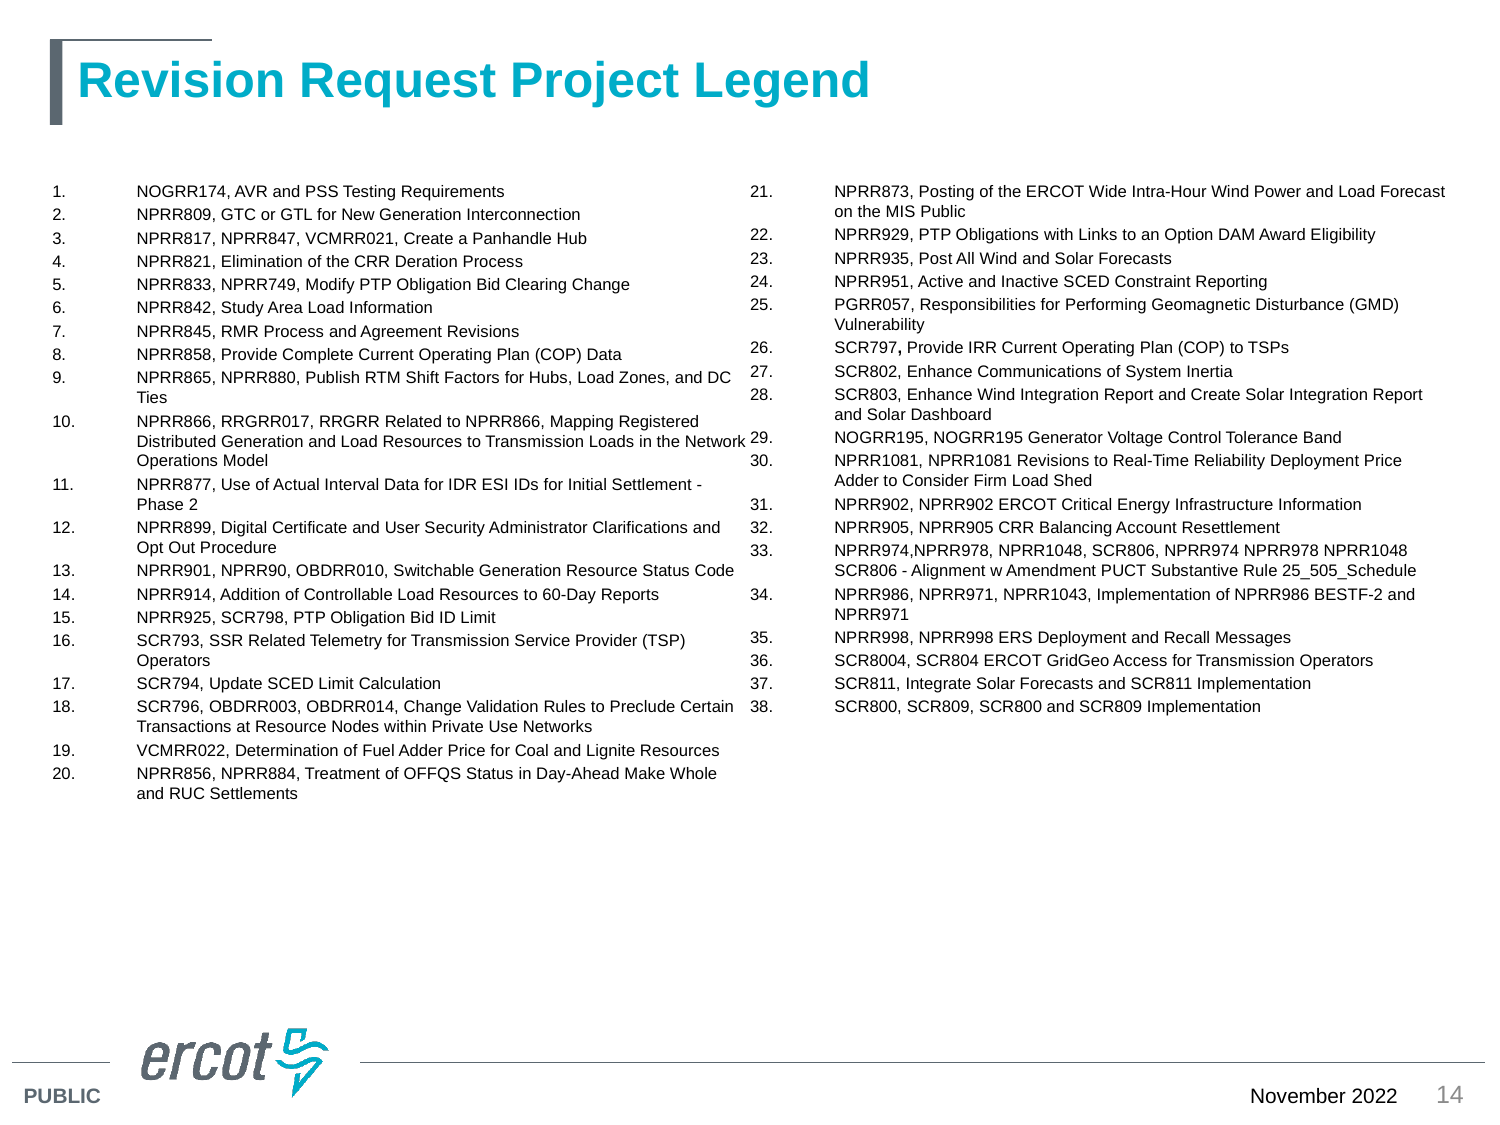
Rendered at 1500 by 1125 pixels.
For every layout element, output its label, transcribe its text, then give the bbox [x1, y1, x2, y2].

title Revision Request Project Legend [62, 39, 1113, 125]
list NOGRR174, AVR and PSS Testing Requirements NPRR809, GTC or GTL for New Generation Interconnection NPRR817, NPRR847, VCMRR021, Create a Panhandle Hub NPRR821, Elimination of the CRR Deration Process NPRR833, NPRR749, Modify PTP Obligation Bid Clearing Change NPRR842, Study Area Load Information NPRR845, RMR Process and Agreement Revisions NPRR858, Provide Complete Current Operating Plan (COP) Data NPRR865, NPRR880, Publish RTM Shift Factors for Hubs, Load Zones, and DC Ties NPRR866, RRGRR017, RRGRR Related to NPRR866, Mapping Registered Distributed Generation and Load Resources to Transmission Loads in the Network Operations Model NPRR877, Use of Actual Interval Data for IDR ESI IDs for Initial Settlement - Phase 2 NPRR899, Digital Certificate and User Security Administrator Clarifications and Opt Out Procedure NPRR901, NPRR90, OBDRR010, Switchable Generation Resource Status Code NPRR914, Addition of Controllable Load Resources to 60-Day Reports NPRR925, SCR798, PTP Obligation Bid ID Limit SCR793, SSR Related Telemetry for Transmission Service Provider (TSP) Operators SCR794, Update SCED Limit Calculation SCR796, OBDRR003, OBDRR014, Change Validation Rules to Preclude Certain Transactions at Resource Nodes within Private Use Networks VCMRR022, Determination of Fuel Adder Price for Coal and Lignite Resources NPRR856, NPRR884, Treatment of OFFQS Status in Day-Ahead Make Whole and RUC Settlements NPRR873, Posting of the ERCOT Wide Intra-Hour Wind Power and Load Forecast on the MIS Public NPRR929, PTP Obligations with Links to an Option DAM Award Eligibility NPRR935, Post All Wind and Solar Forecasts NPRR951, Active and Inactive SCED Constraint Reporting PGRR057, Responsibilities for Performing Geomagnetic Disturbance (GMD) Vulnerability SCR797, Provide IRR Current Operating Plan (COP) to TSPs SCR802, Enhance Communications of System Inertia SCR803, Enhance Wind Integration Report and Create Solar Integration Report and Solar Dashboard NOGRR195, NOGRR195 Generator Voltage Control Tolerance Band NPRR1081, NPRR1081 Revisions to Real-Time Reliability Deployment Price Adder to Consider Firm Load Shed NPRR902, NPRR902 ERCOT Critical Energy Infrastructure Information NPRR905, NPRR905 CRR Balancing Account Resettlement NPRR974,NPRR978, NPRR1048, SCR806, NPRR974 NPRR978 NPRR1048 SCR806 - Alignment w Amendment PUCT Substantive Rule 25_505_Schedule NPRR986, NPRR971, NPRR1043, Implementation of NPRR986 BESTF-2 and NPRR971 NPRR998, NPRR998 ERS Deployment and Recall Messages SCR8004, SCR804 ERCOT GridGeo Access for Transmission Operators SCR811, Integrate Solar Forecasts and SCR811 Implementation SCR800, SCR809, SCR800 and SCR809 Implementation [37, 173, 1463, 825]
picture [137, 1024, 332, 1100]
slide_number 14 [1412, 1076, 1488, 1112]
